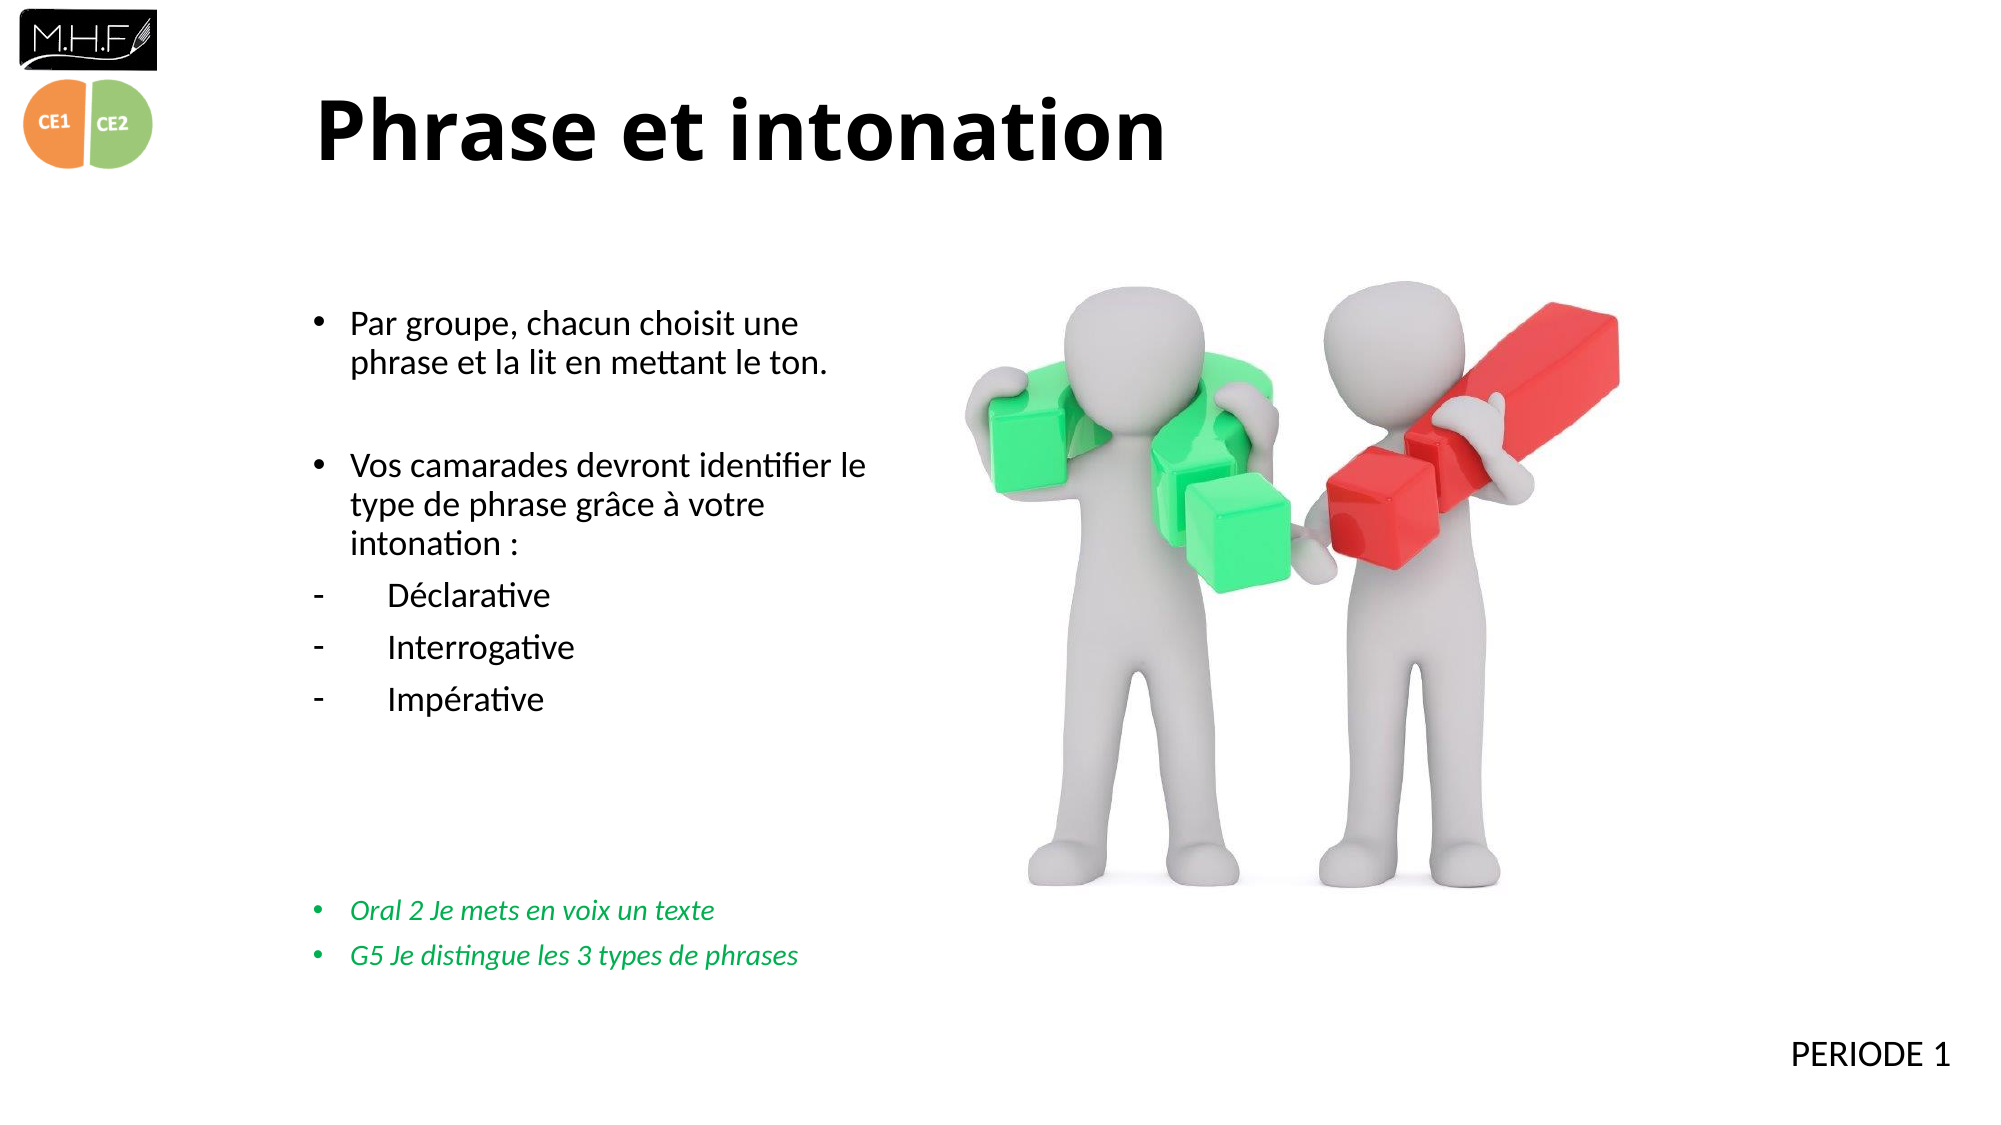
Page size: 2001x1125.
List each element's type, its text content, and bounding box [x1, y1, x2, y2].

picture [1, 7, 177, 207]
text_box PERIODE 1 [1362, 1021, 1967, 1082]
text_box Par groupe, chacun choisit une phrase et la lit en mettant le ton. Vos camarades devront identifier le type de phrase grâce à votre intonation : Déclarative Interrogative Impérative Oral 2 Je mets en voix un texte G5 Je distingue les 3 types de phrases [298, 296, 893, 990]
picture [944, 229, 1638, 923]
text_box Phrase et intonation [299, 79, 1588, 188]
